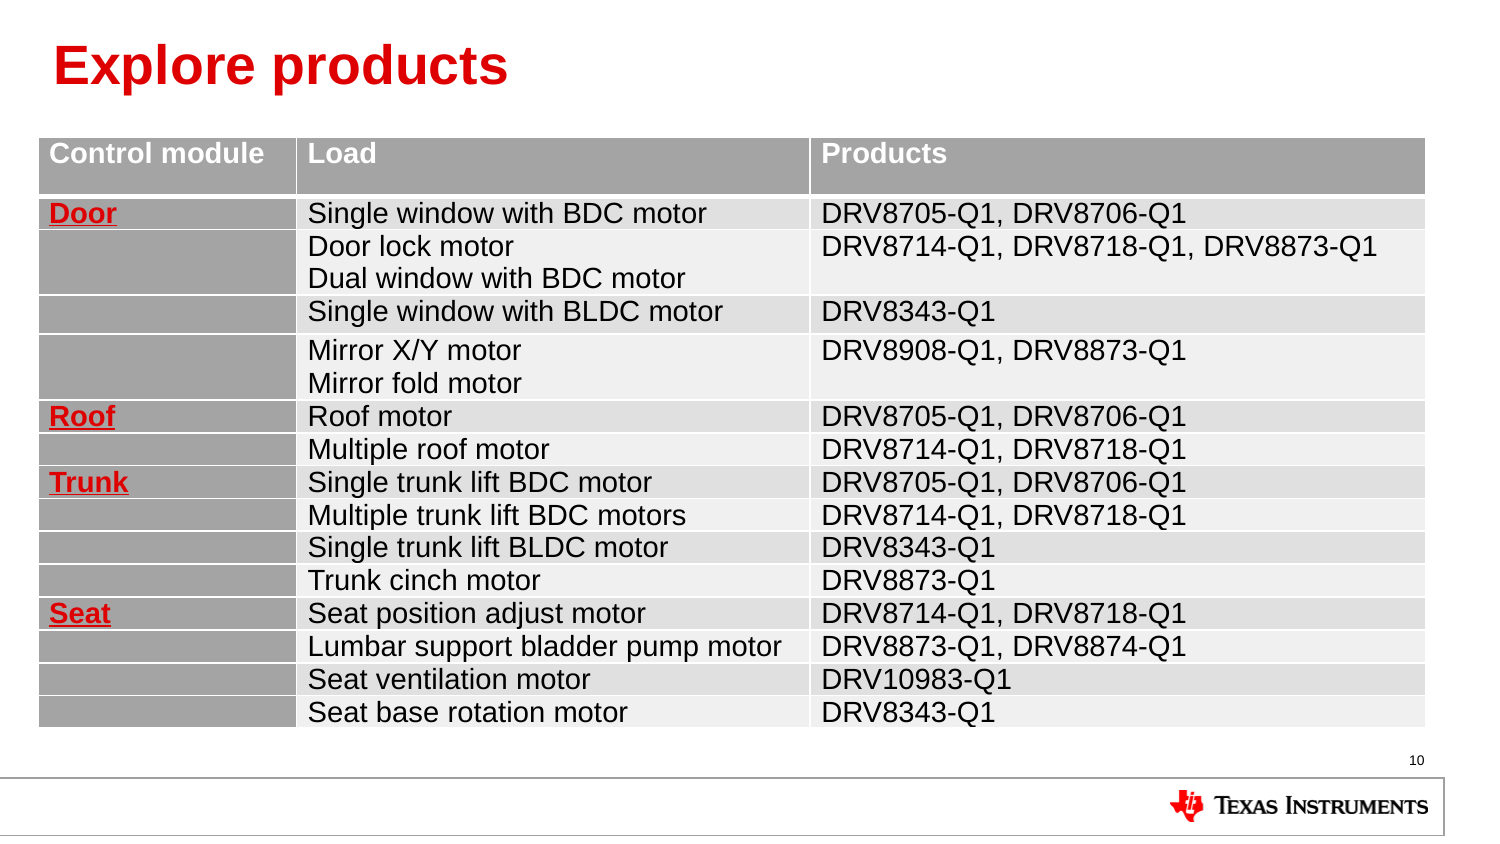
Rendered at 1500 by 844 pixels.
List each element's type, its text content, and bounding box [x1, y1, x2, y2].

table_header Load [297, 138, 809, 194]
table_cell Single trunk lift BDC motor [297, 466, 809, 498]
table_cell DRV8714-Q1, DRV8718-Q1 [811, 434, 1425, 465]
title Explore products [37, 17, 1426, 119]
table_cell Seat [39, 598, 296, 629]
table_cell Single window with BDC motor [297, 199, 809, 229]
table_cell Mirror X/Y motor Mirror fold motor [297, 335, 809, 399]
table_cell DRV8343-Q1 [811, 296, 1425, 333]
table_cell DRV8343-Q1 [811, 532, 1425, 563]
table_cell [39, 296, 296, 333]
table_cell [39, 499, 296, 530]
table_cell Lumbar support bladder pump motor [297, 631, 809, 662]
table_cell [39, 664, 296, 695]
table_cell DRV8705-Q1, DRV8706-Q1 [811, 401, 1425, 432]
table_cell [39, 631, 296, 662]
table_cell [39, 532, 296, 563]
table_cell Trunk [39, 466, 296, 498]
picture [1170, 790, 1428, 822]
table_cell [39, 335, 296, 399]
table_cell Roof motor [297, 401, 809, 432]
table_cell [39, 230, 296, 294]
table_header Products [811, 138, 1425, 194]
table_cell [39, 434, 296, 465]
table_cell DRV8873-Q1, DRV8874-Q1 [811, 631, 1425, 662]
table_cell DRV8908-Q1, DRV8873-Q1 [811, 335, 1425, 399]
table_cell Door [39, 199, 296, 229]
table_cell DRV8705-Q1, DRV8706-Q1 [811, 466, 1425, 498]
table_cell Seat ventilation motor [297, 664, 809, 695]
table_cell Seat base rotation motor [297, 696, 809, 727]
slide_number 10 [1089, 744, 1440, 770]
table_header Control module [39, 138, 296, 194]
table_cell Single trunk lift BLDC motor [297, 532, 809, 563]
table_cell DRV8714-Q1, DRV8718-Q1, DRV8873-Q1 [811, 230, 1425, 294]
table_cell DRV8705-Q1, DRV8706-Q1 [811, 199, 1425, 229]
table_cell DRV8714-Q1, DRV8718-Q1 [811, 499, 1425, 530]
table_cell Door lock motor Dual window with BDC motor [297, 230, 809, 294]
table_cell [39, 565, 296, 596]
table_cell Single window with BLDC motor [297, 296, 809, 333]
table_cell DRV10983-Q1 [811, 664, 1425, 695]
table_cell DRV8714-Q1, DRV8718-Q1 [811, 598, 1425, 629]
table_cell Multiple roof motor [297, 434, 809, 465]
table_cell DRV8873-Q1 [811, 565, 1425, 596]
table_cell Trunk cinch motor [297, 565, 809, 596]
table_cell [39, 696, 296, 727]
table_cell DRV8343-Q1 [811, 696, 1425, 727]
table_cell Seat position adjust motor [297, 598, 809, 629]
table_cell Multiple trunk lift BDC motors [297, 499, 809, 530]
table_cell Roof [39, 401, 296, 432]
